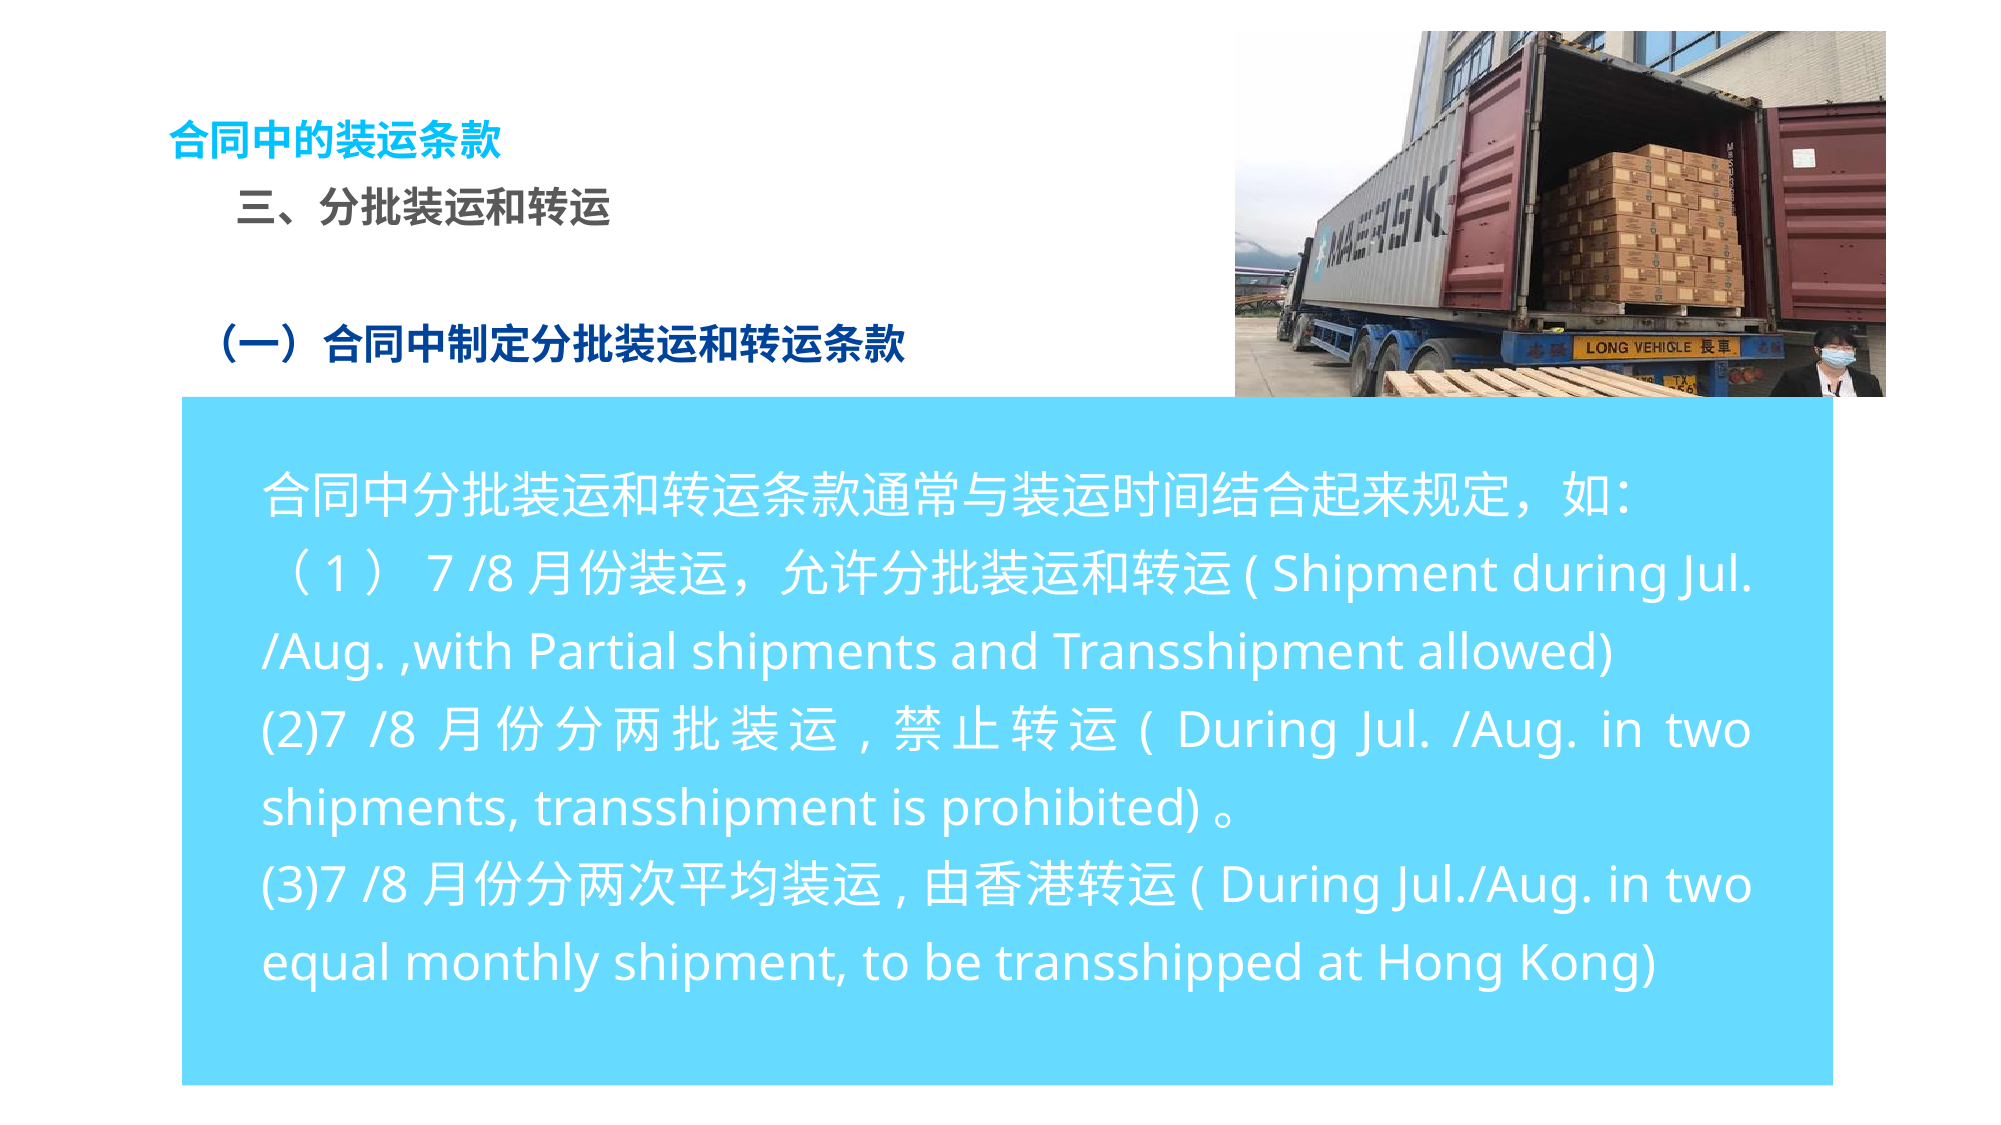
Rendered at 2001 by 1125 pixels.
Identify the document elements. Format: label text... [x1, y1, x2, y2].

picture [1234, 31, 1886, 397]
text_box 三、分批装运和转运 [220, 173, 1104, 239]
text_box [182, 396, 1834, 1086]
text_box 合同中的装运条款 [153, 106, 860, 172]
text_box （一）合同中制定分批装运和转运条款 [182, 310, 1065, 376]
text_box 合同中分批装运和转运条款通常与装运时间结合起来规定，如： （1）7 /8月份装运，允许分批装运和转运( Shipment during Jul. /Aug. ,with Partial shipments and Transshipment allowed) (2)7 /8月份分两批装运,禁止转运( During Jul. /Aug. in two shipments, transshipment is prohibited)。 (3)7 /8月份分两次平均装运,由香港转运( During Jul./Aug. in two equal monthly shipment, to be transshipped at Hong Kong) [246, 437, 1769, 999]
